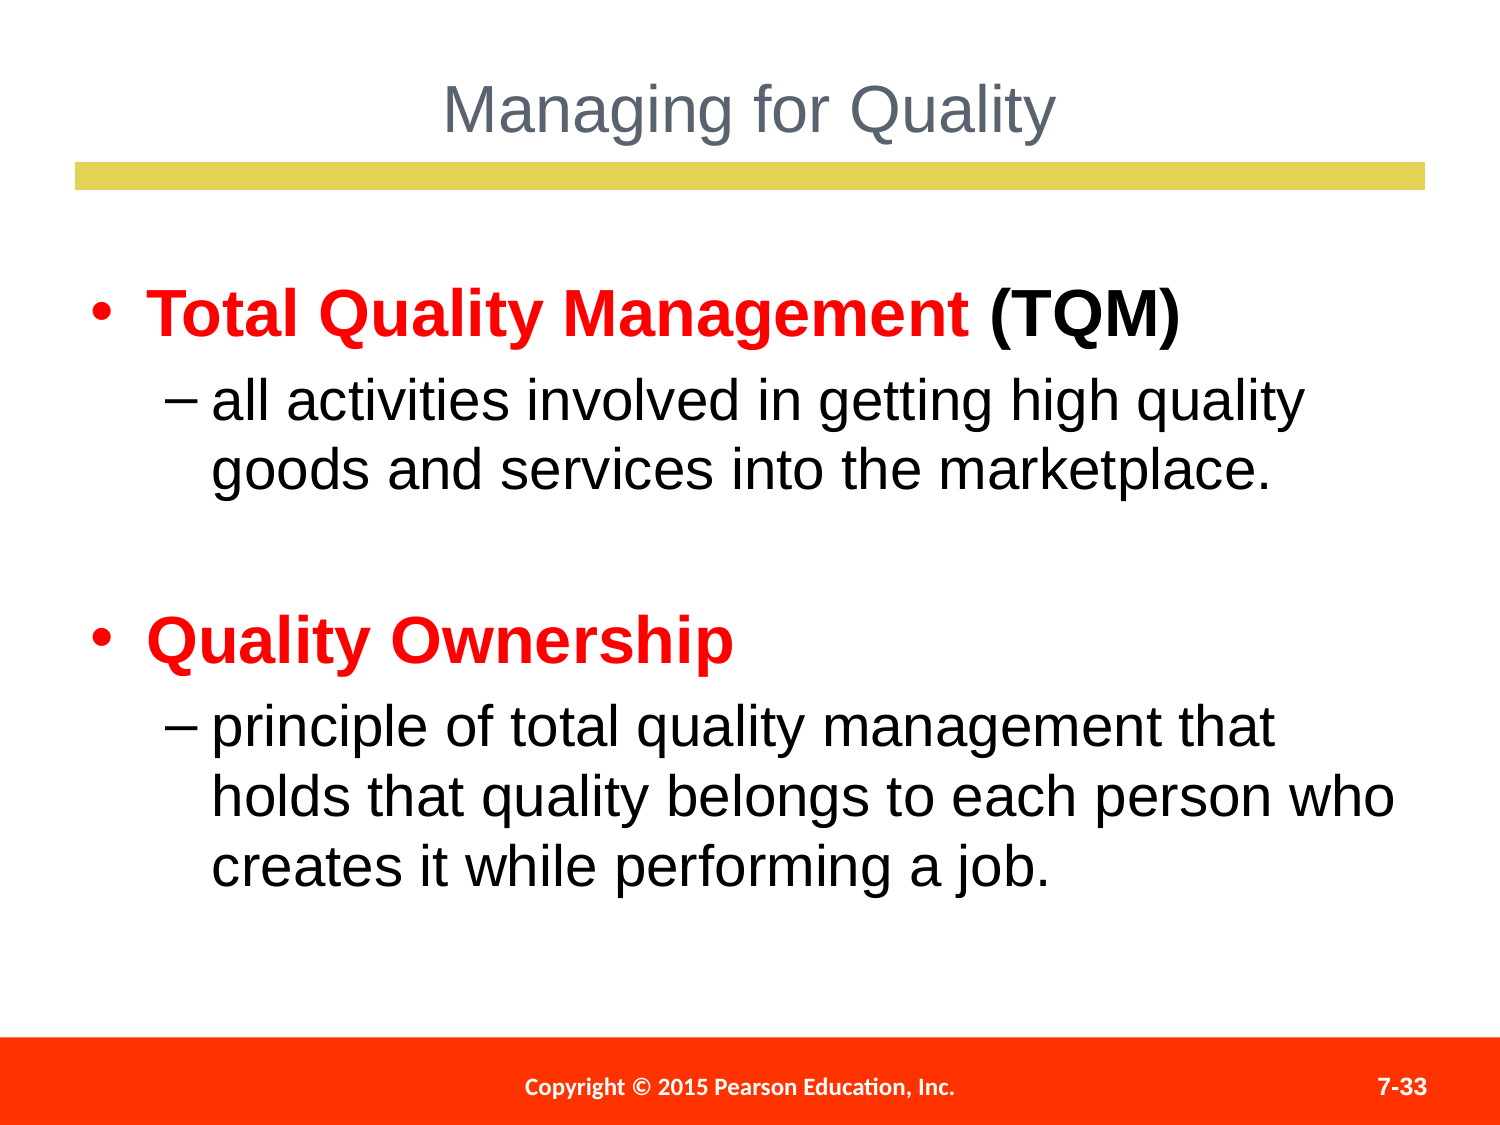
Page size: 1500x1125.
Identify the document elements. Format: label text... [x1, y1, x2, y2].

list Total Quality Management (TQM) all activities involved in getting high quality goods and services into the marketplace. Quality Ownership principle of total quality management that holds that quality belongs to each person who creates it while performing a job. [74, 262, 1426, 951]
title Managing for Quality [74, 12, 1426, 201]
